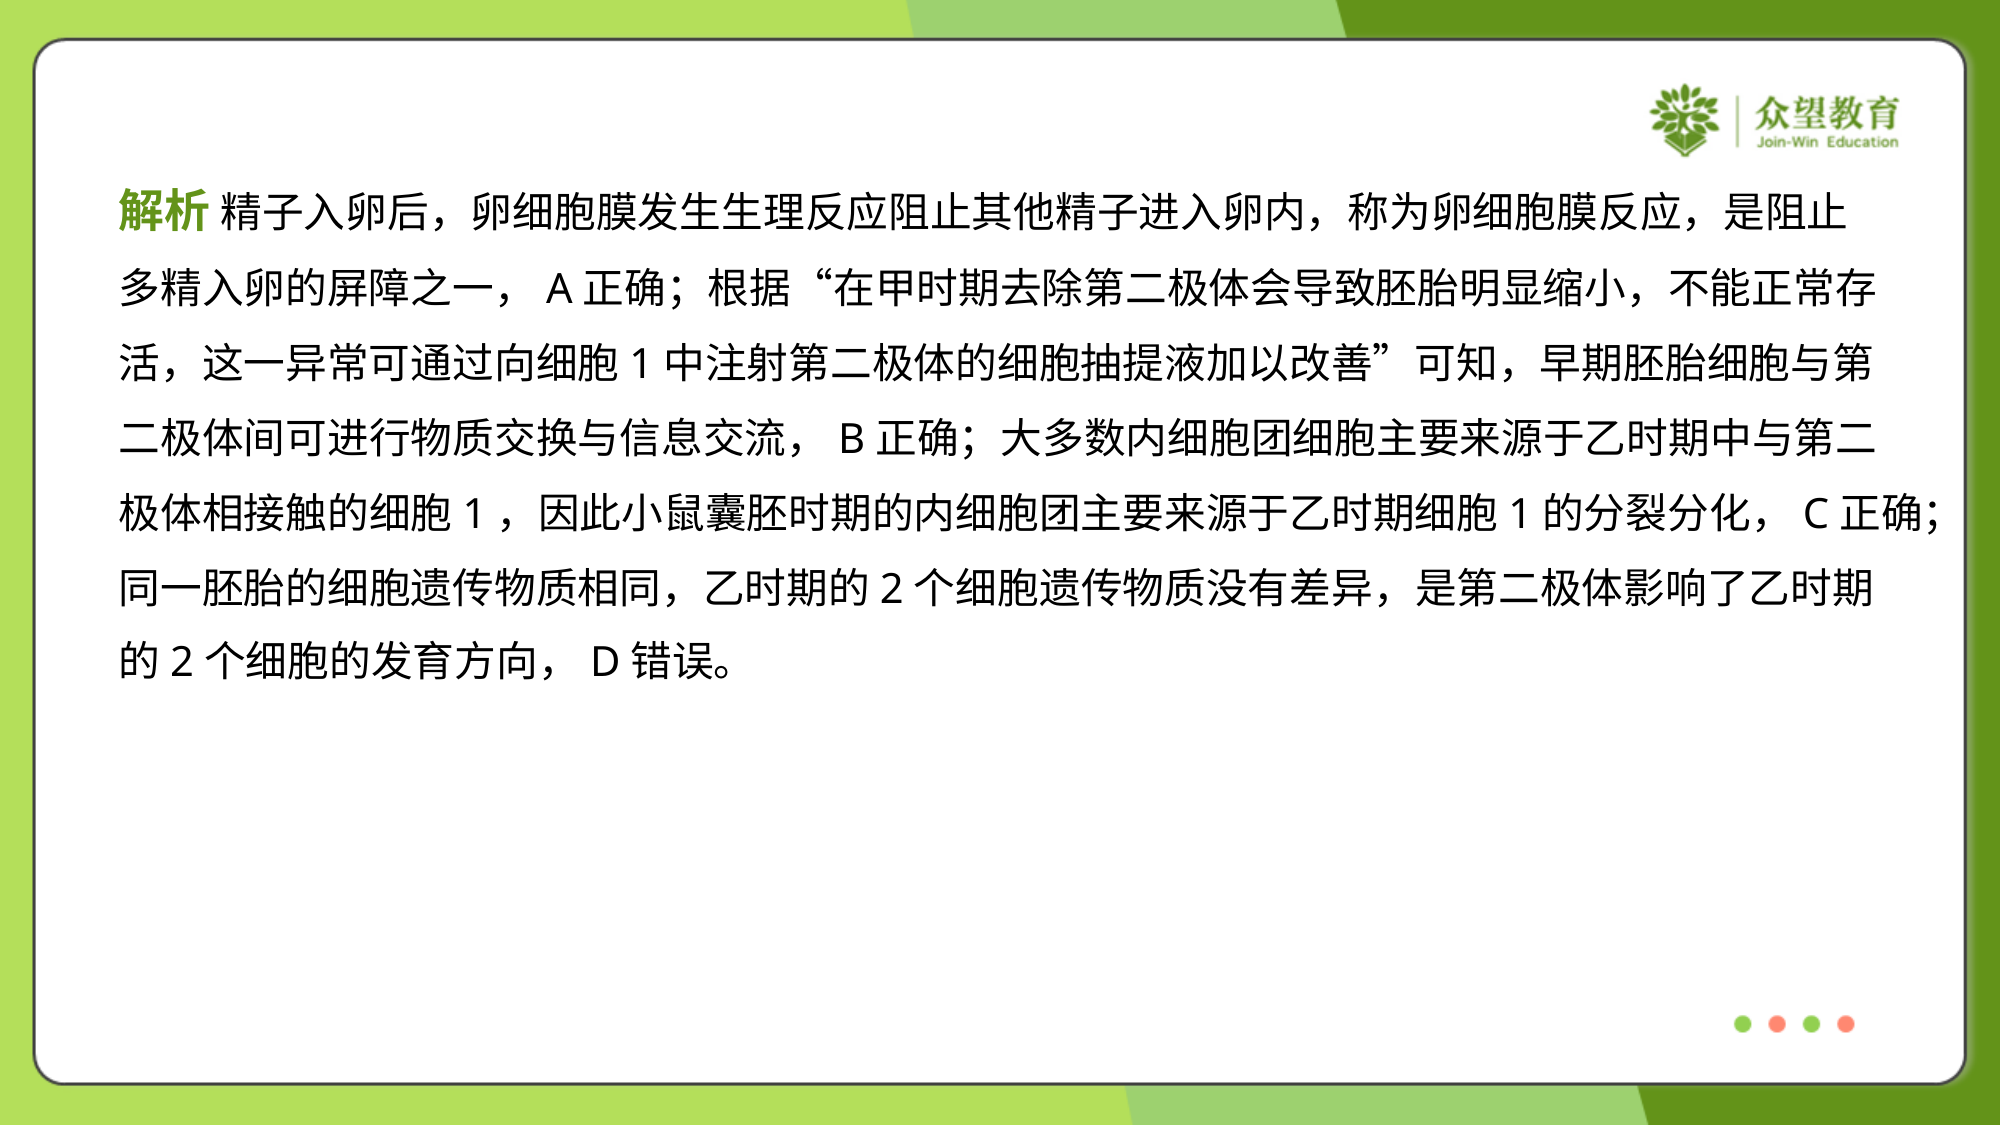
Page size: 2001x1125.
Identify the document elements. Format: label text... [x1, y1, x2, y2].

text_box 解析 精子入卵后，卵细胞膜发生生理反应阻止其他精子进入卵内，称为卵细胞膜反应，是阻止 多精入卵的屏障之一，A正确；根据“在甲时期去除第二极体会导致胚胎明显缩小，不能正常存 活，这一异常可通过向细胞1中注射第二极体的细胞抽提液加以改善”可知，早期胚胎细胞与第 二极体间可进行物质交换与信息交流，B正确；大多数内细胞团细胞主要来源于乙时期中与第二 极体相接触的细胞1，因此小鼠囊胚时期的内细胞团主要来源于乙时期细胞1的分裂分化，C正确； 同一胚胎的细胞遗传物质相同，乙时期的2个细胞遗传物质没有差异，是第二极体影响了乙时期 的2个细胞的发育方向，D错误。 [118, 159, 1883, 677]
picture [0, 0, 2000, 1125]
